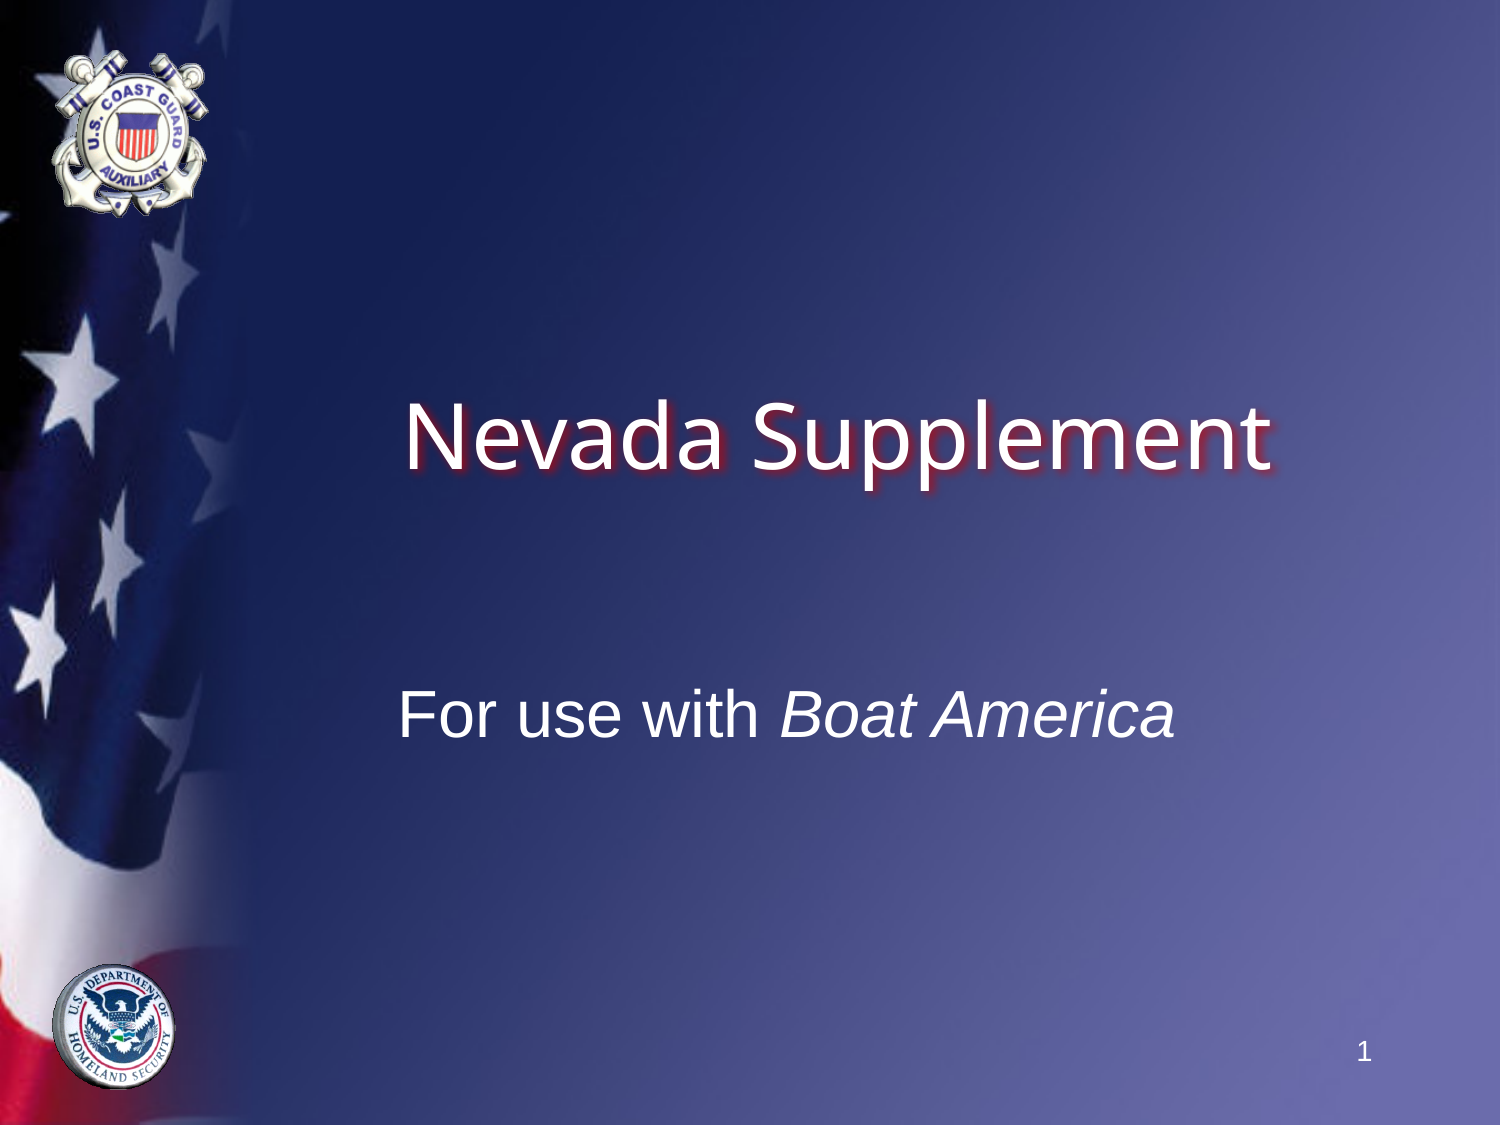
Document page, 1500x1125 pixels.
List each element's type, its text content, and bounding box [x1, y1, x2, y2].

slide_number 1 [1037, 1024, 1388, 1103]
title Nevada Supplement [200, 312, 1475, 554]
subtitle For use with Boat America [262, 663, 1313, 952]
picture [0, 0, 1500, 1125]
